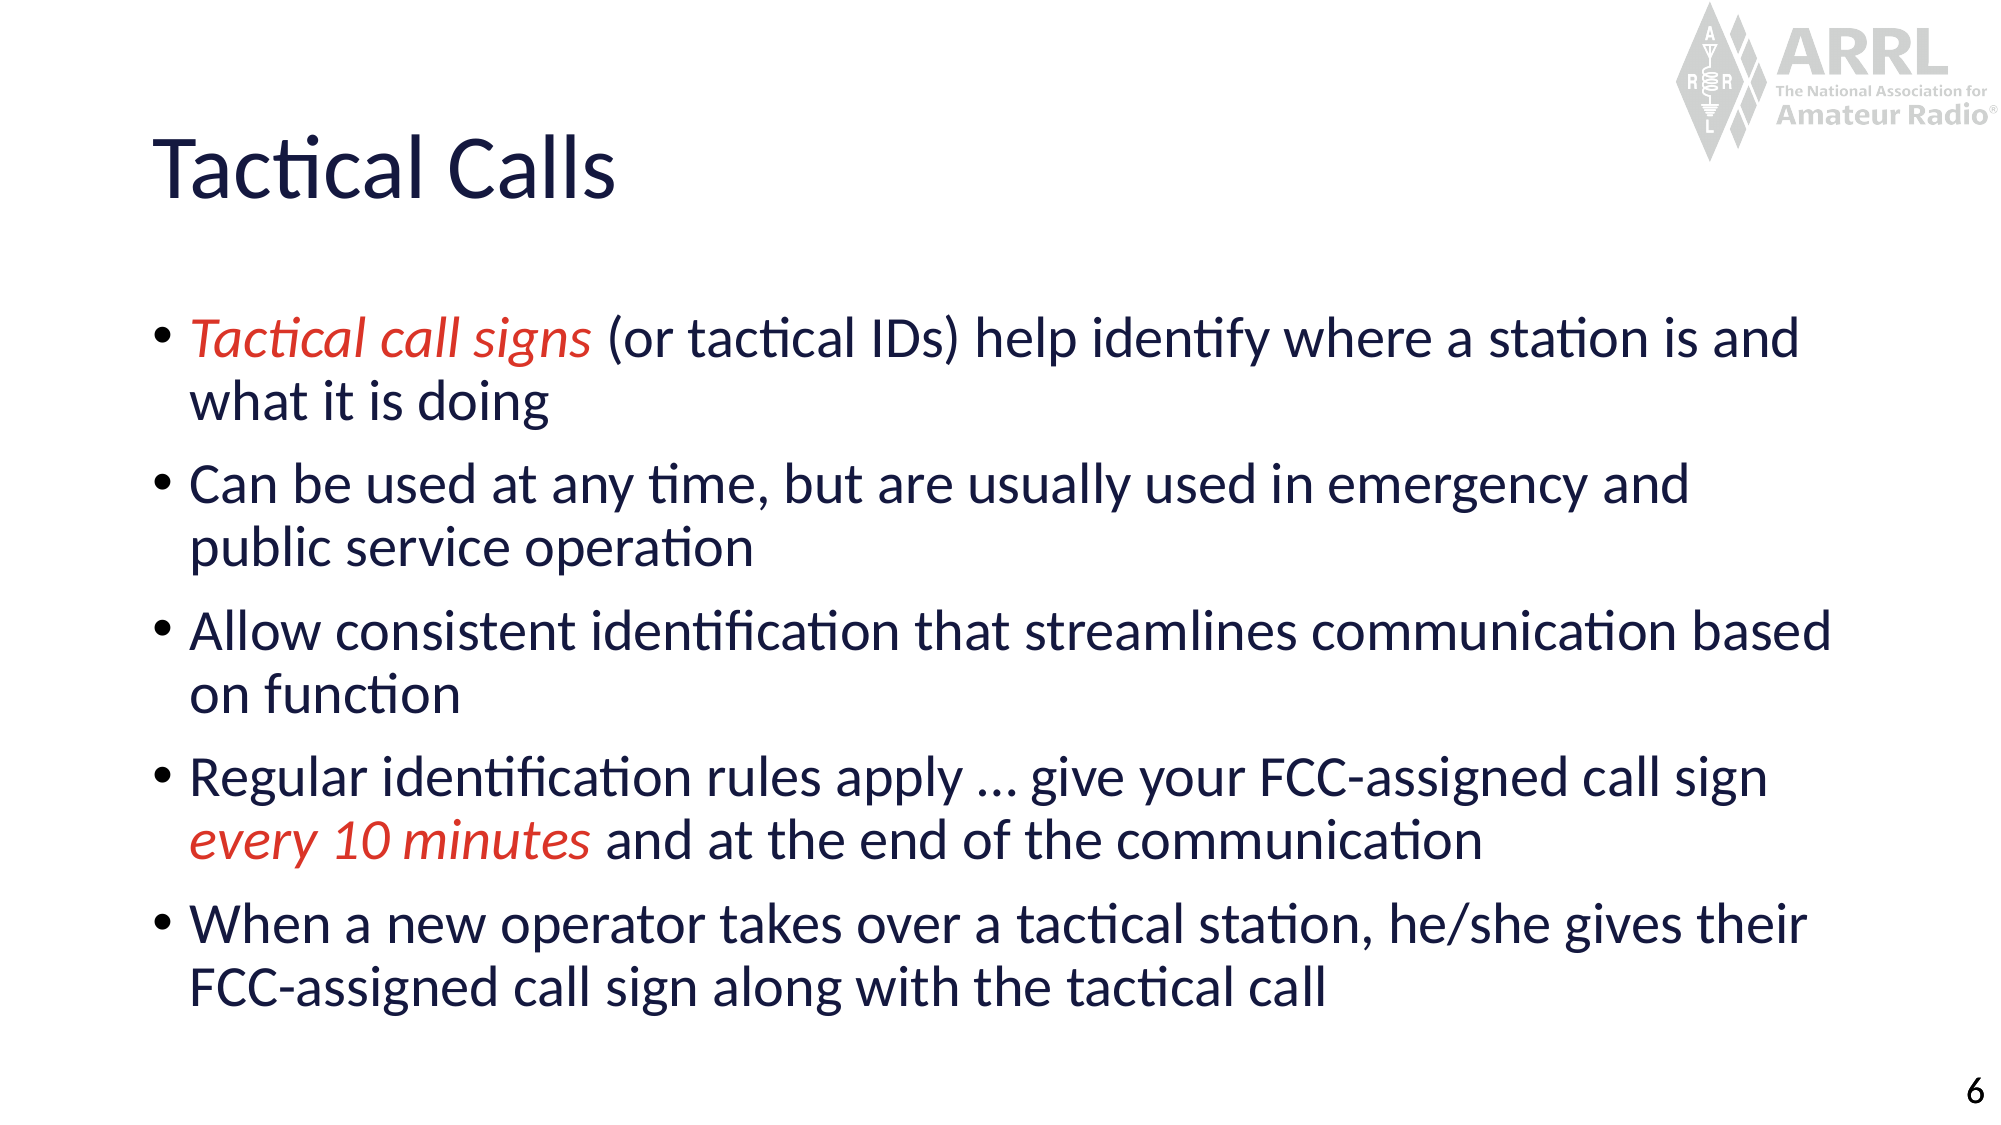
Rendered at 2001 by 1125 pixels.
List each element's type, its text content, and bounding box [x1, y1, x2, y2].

title Tactical Calls [137, 59, 1863, 278]
list Tactical call signs (or tactical IDs) help identify where a station is and what it is doing Can be used at any time, but are usually used in emergency and public service operation Allow consistent identification that streamlines communication based on function Regular identification rules apply … give your FCC-assigned call sign every 10 minutes and at the end of the communication When a new operator takes over a tactical station, he/she gives their FCC-assigned call sign along with the tactical call [137, 299, 1863, 1043]
picture [1674, 0, 2000, 164]
